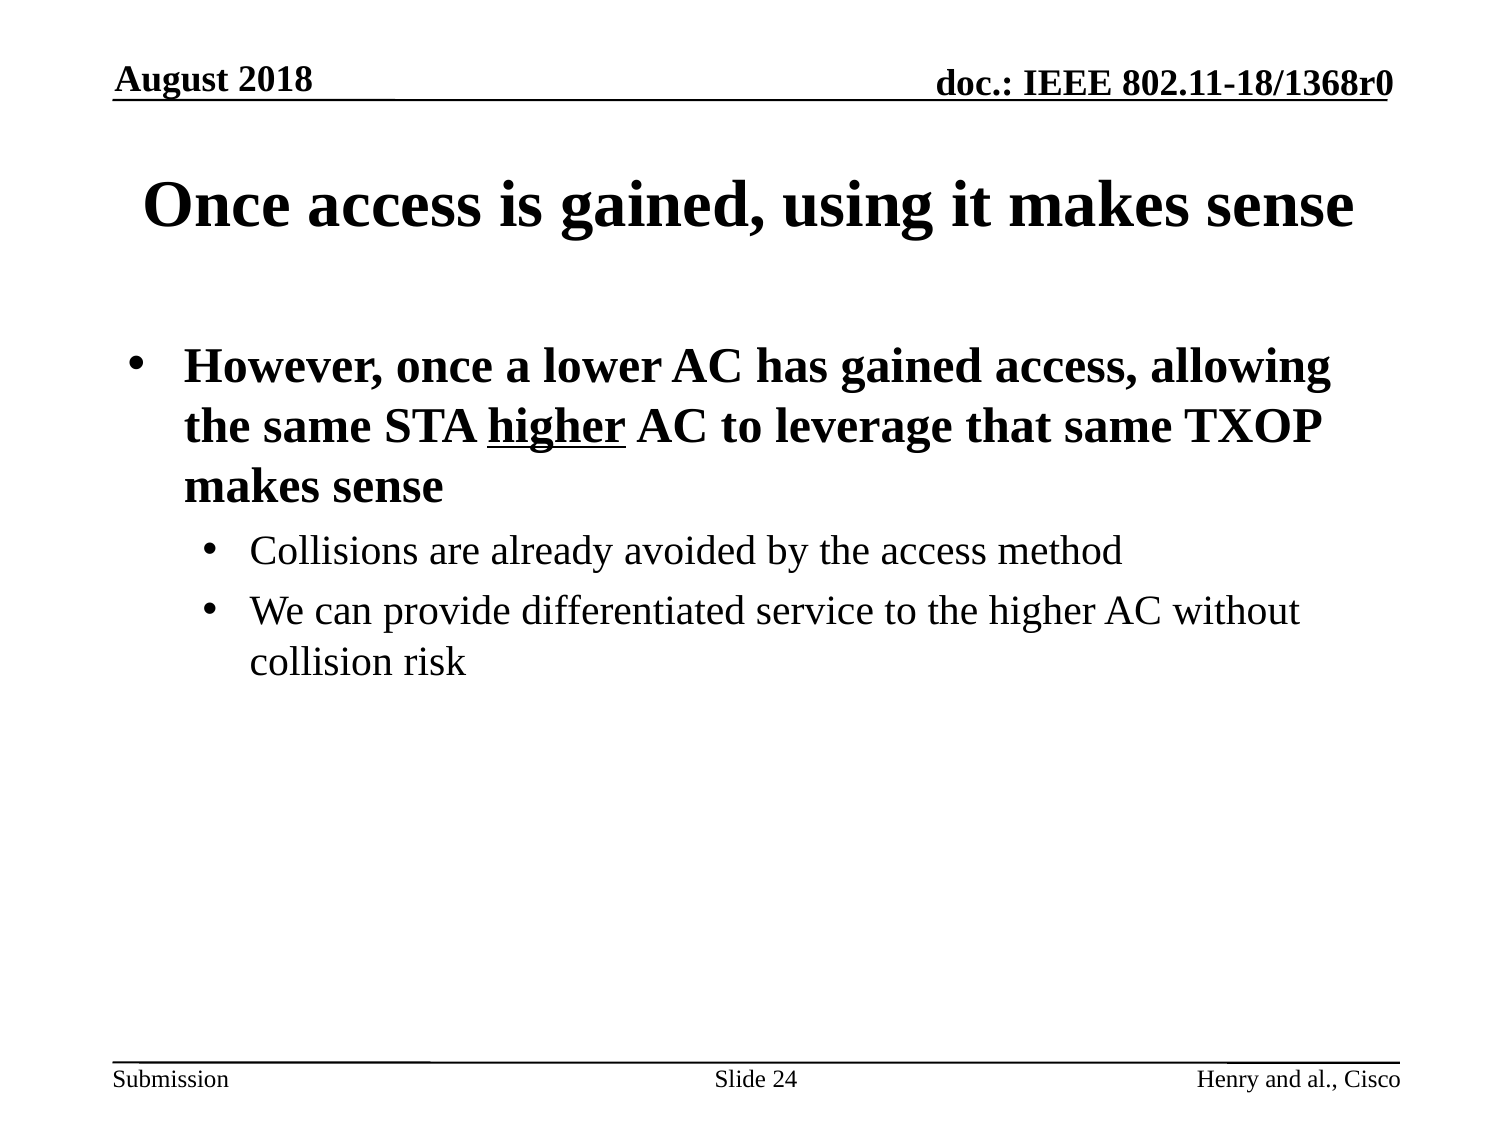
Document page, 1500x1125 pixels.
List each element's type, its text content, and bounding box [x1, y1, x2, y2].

footer Henry and al., Cisco [878, 1061, 1402, 1093]
list However, once a lower AC has gained access, allowing the same STA higher AC to leverage that same TXOP makes sense Collisions are already avoided by the access method We can provide differentiated service to the higher AC without collision risk [112, 324, 1388, 1000]
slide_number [114, 54, 423, 100]
title Once access is gained, using it makes sense [112, 112, 1388, 288]
slide_number Slide 24 [712, 1061, 800, 1123]
